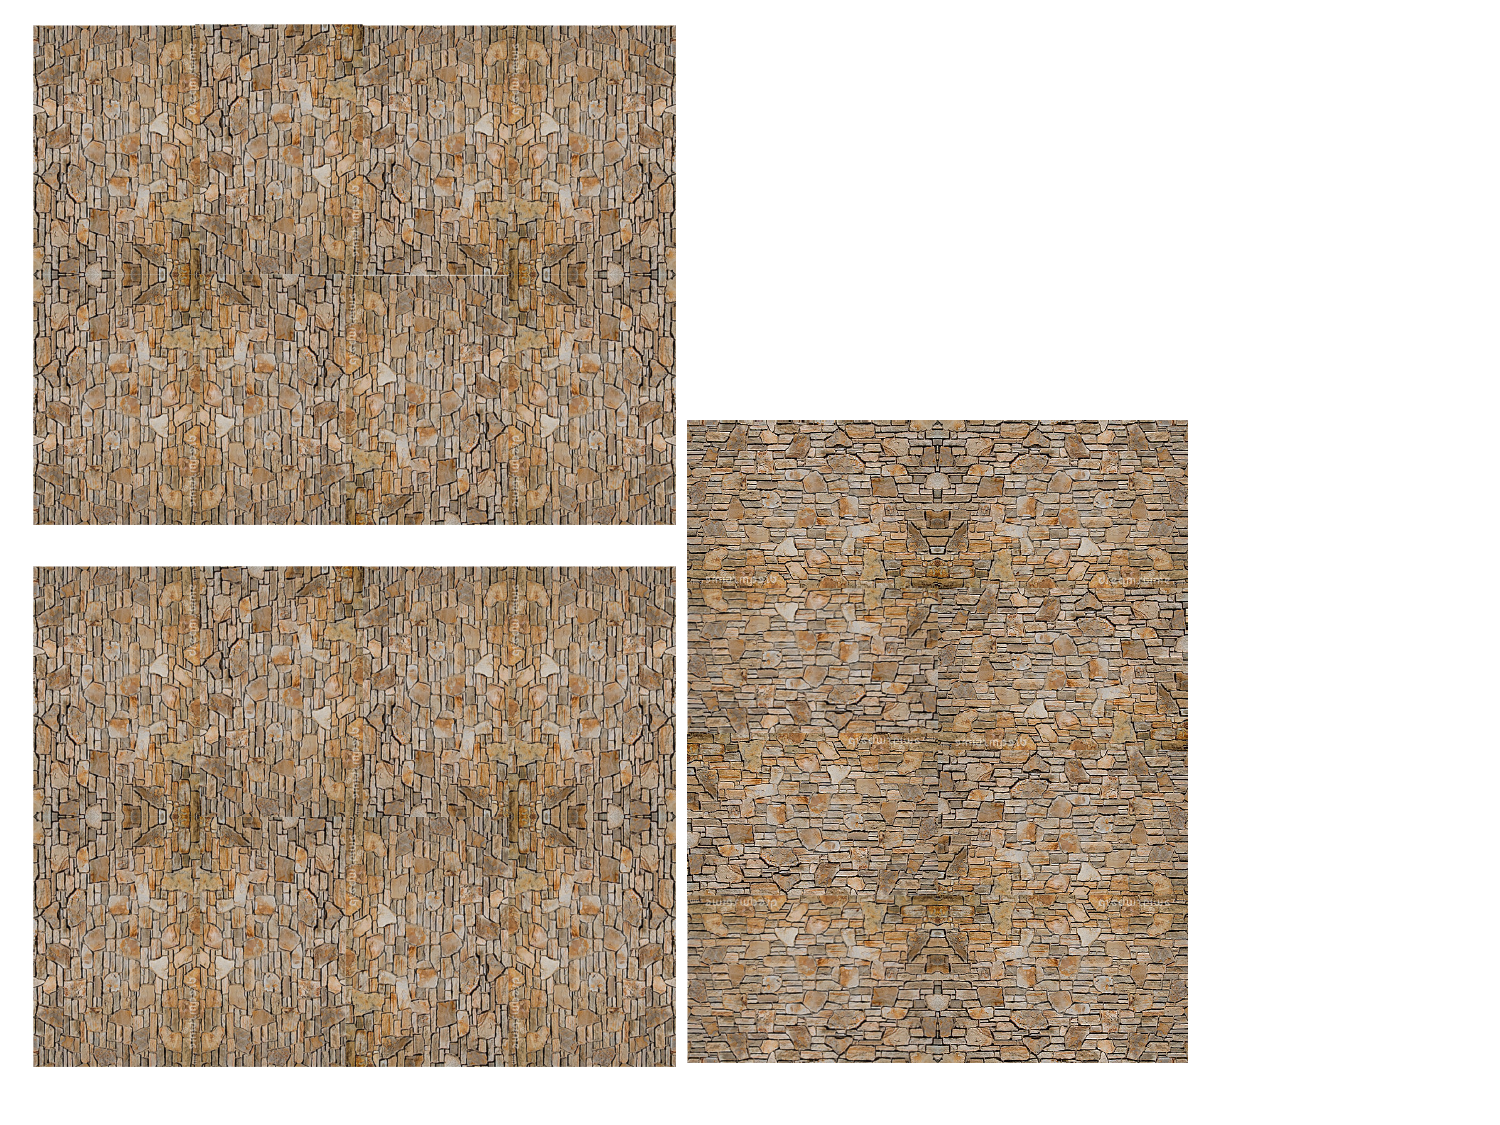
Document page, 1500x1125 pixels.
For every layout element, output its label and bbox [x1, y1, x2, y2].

picture [34, 275, 103, 524]
text_box [103, 603, 605, 1125]
picture [605, 275, 676, 524]
picture [34, 26, 103, 274]
text_box [103, 0, 605, 597]
picture [34, 567, 103, 1066]
text_box [687, 420, 1188, 1063]
picture [605, 26, 676, 274]
picture [605, 567, 676, 1066]
